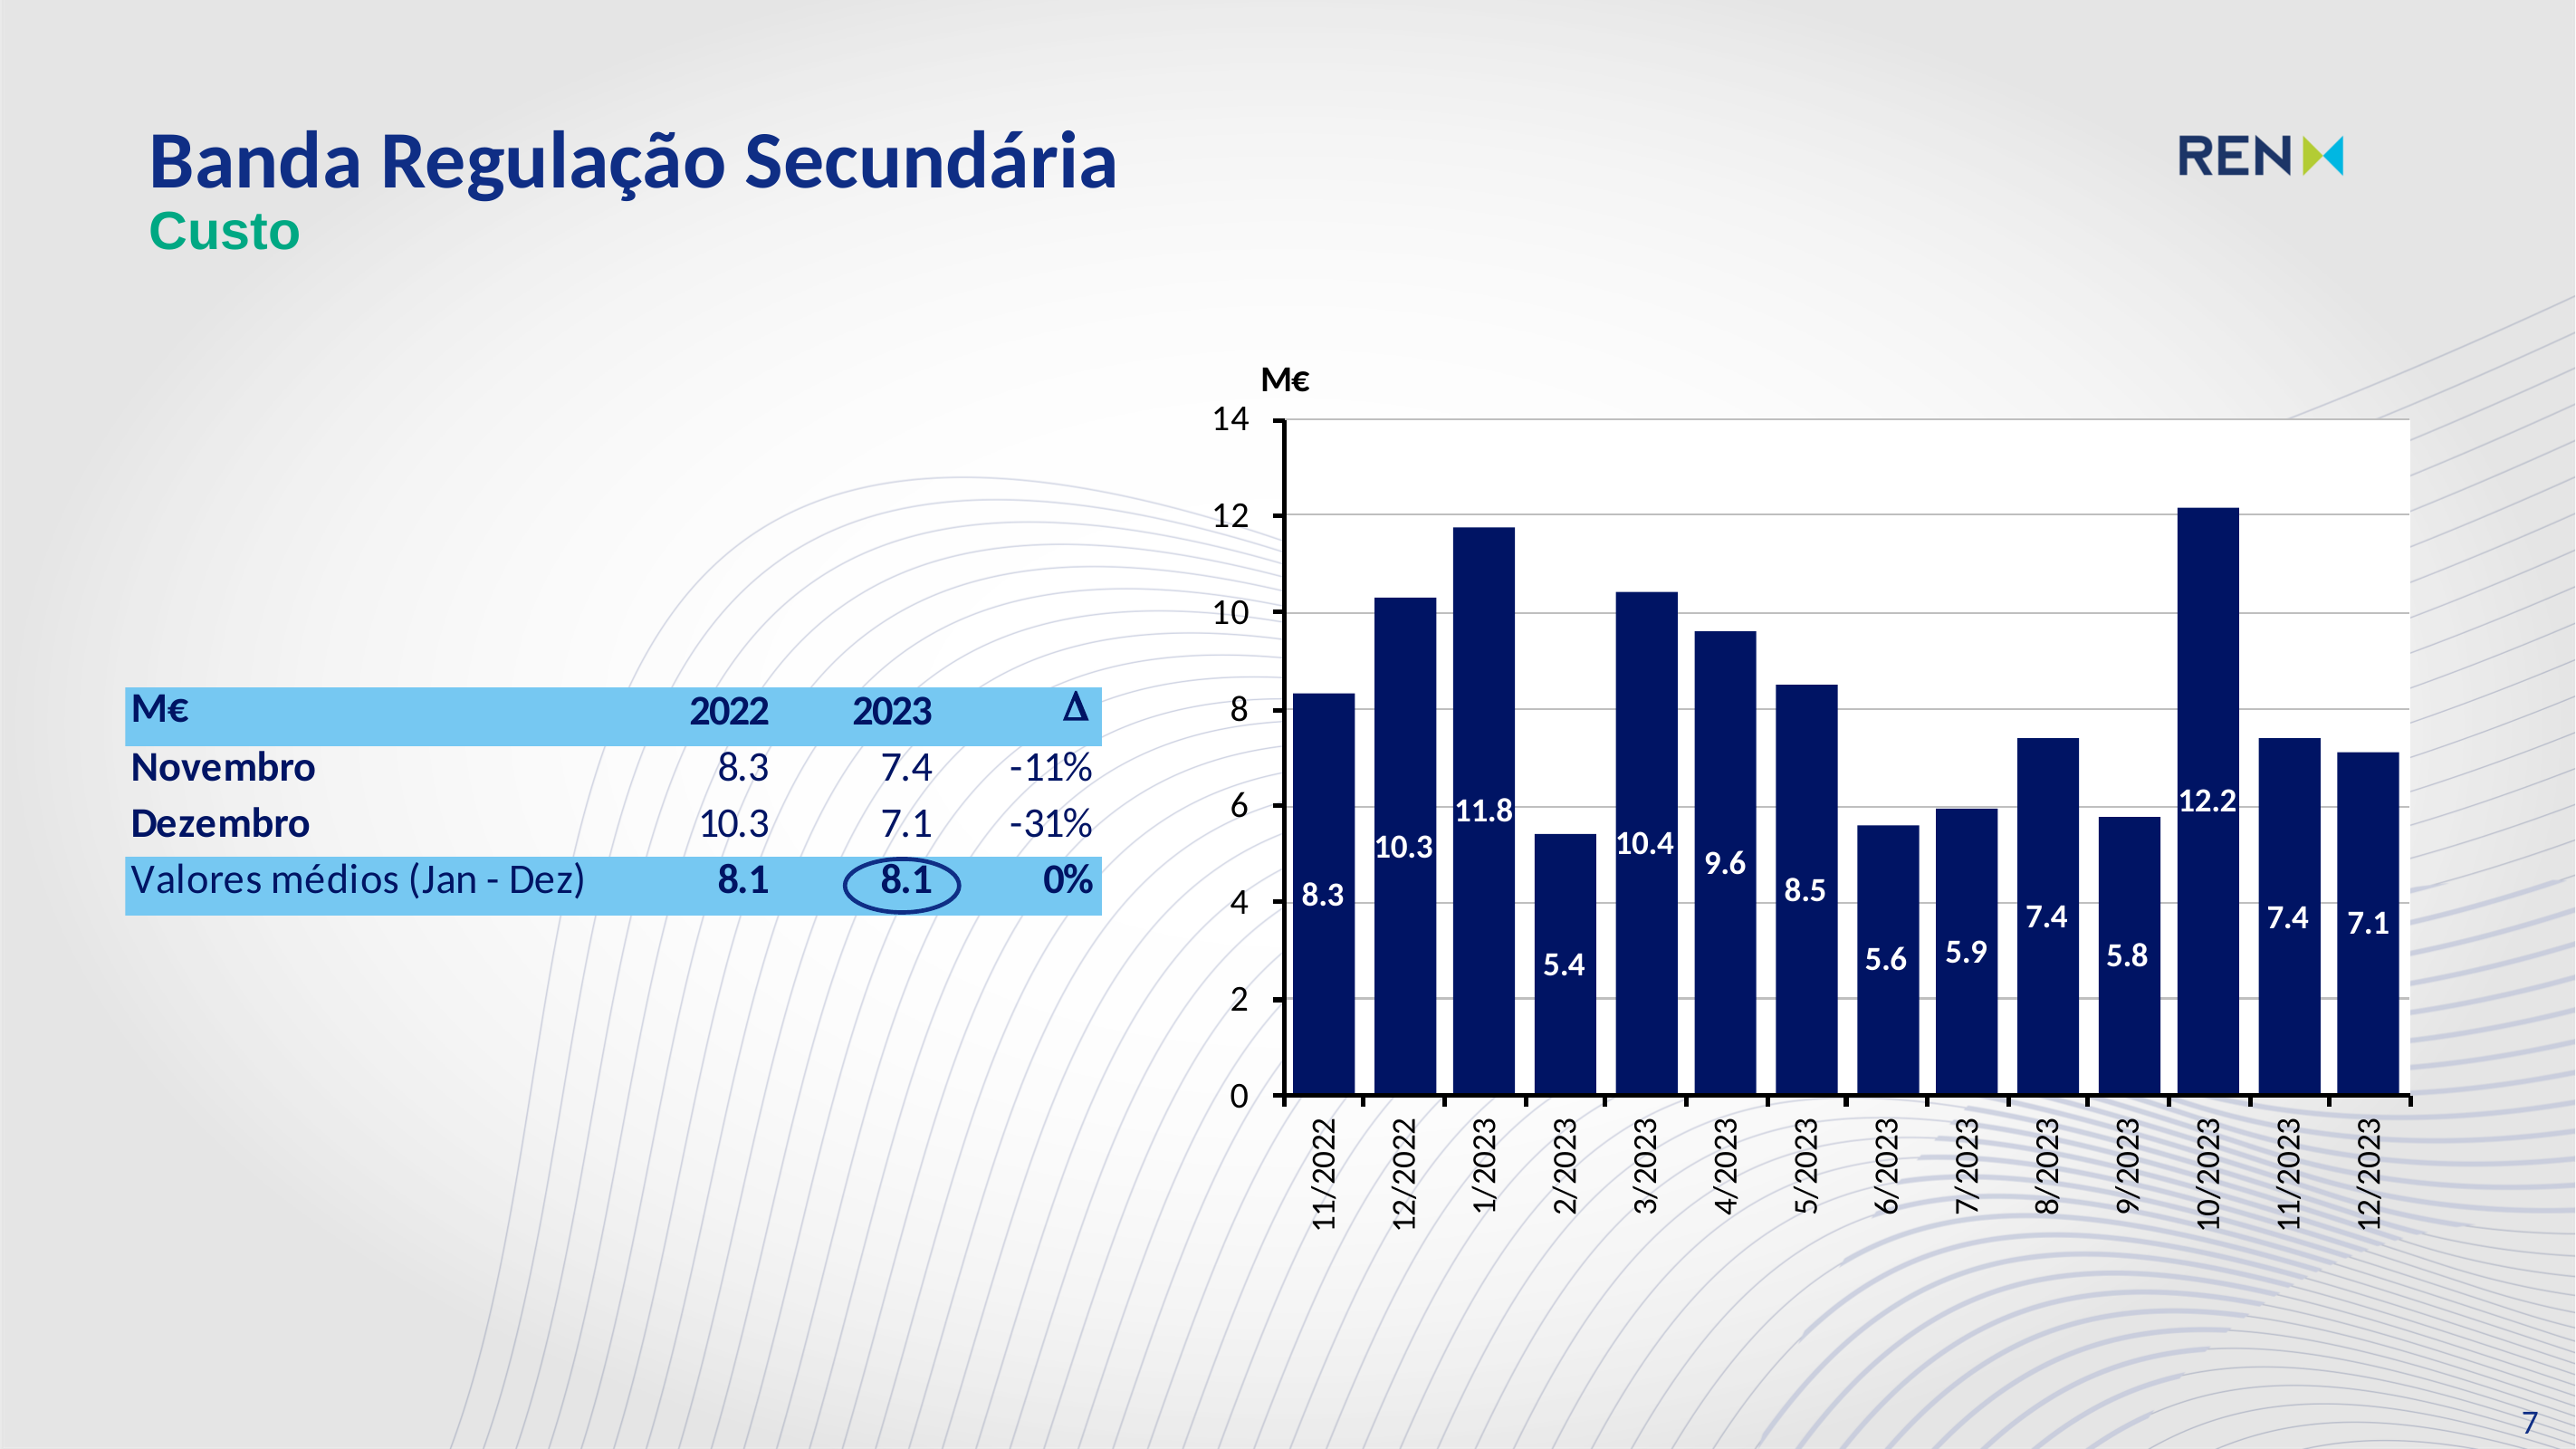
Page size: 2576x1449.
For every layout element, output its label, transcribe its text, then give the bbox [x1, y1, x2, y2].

list Custo [148, 203, 1319, 262]
picture [0, 0, 2576, 1449]
list Banda Regulação Secundária [148, 117, 1319, 203]
text_box 7 [2475, 1394, 2575, 1448]
